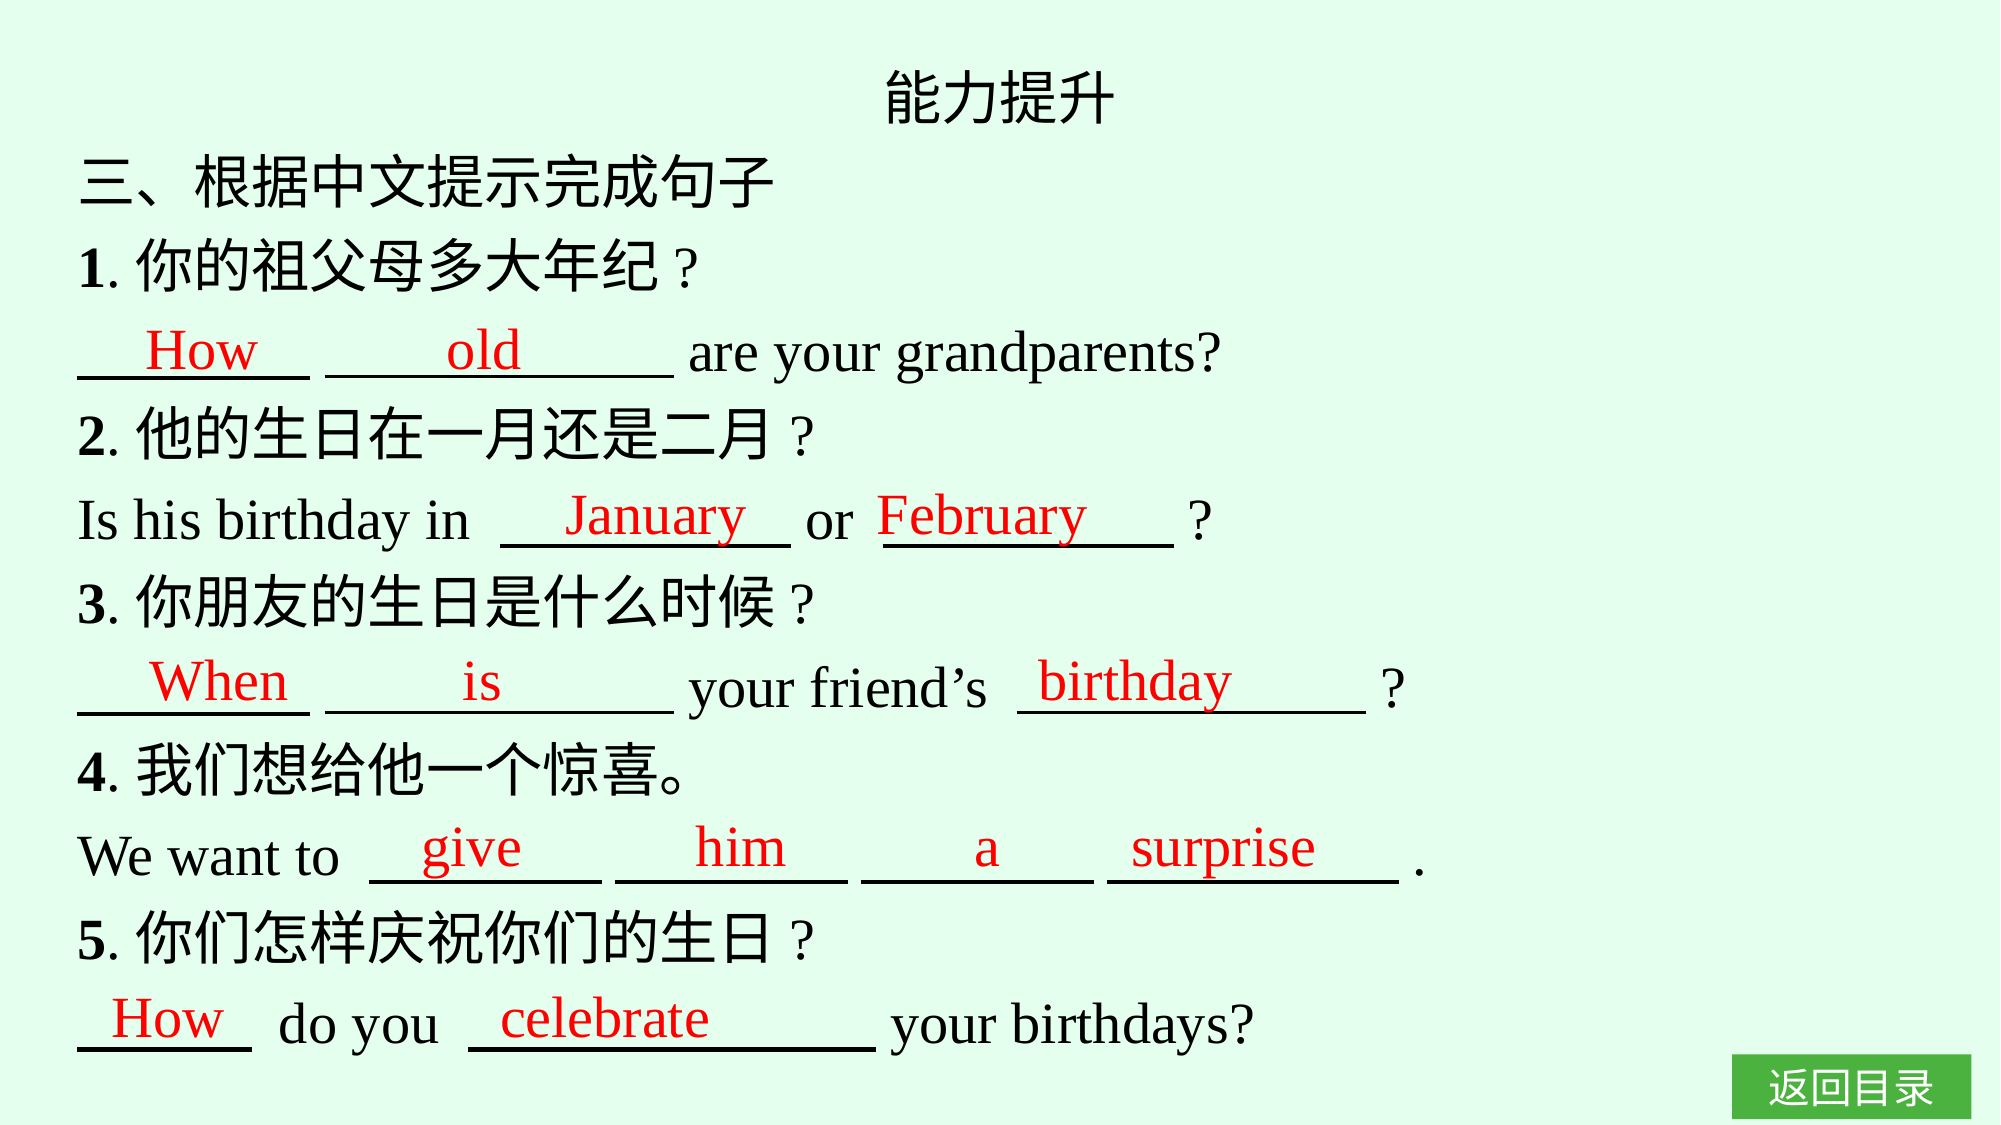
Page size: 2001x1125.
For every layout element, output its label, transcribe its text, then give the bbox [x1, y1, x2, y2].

text_box January February [550, 454, 1103, 554]
text_box How celebrate [96, 957, 726, 1057]
text_box 能力提升 三、根据中文提示完成句子 1.你的祖父母多大年纪? are your grandparents? 2.他的生日在一月还是二月? Is his birthday in or ? 3.你朋友的生日是什么时候? your friend’s ? 4.我们想给他一个惊喜。 We want to . 5.你们怎样庆祝你们的生日? do you your birthdays? [62, 39, 1938, 1063]
text_box How old [130, 290, 537, 389]
text_box give him a surprise [406, 786, 1332, 886]
text_box When is birthday [134, 621, 1249, 720]
